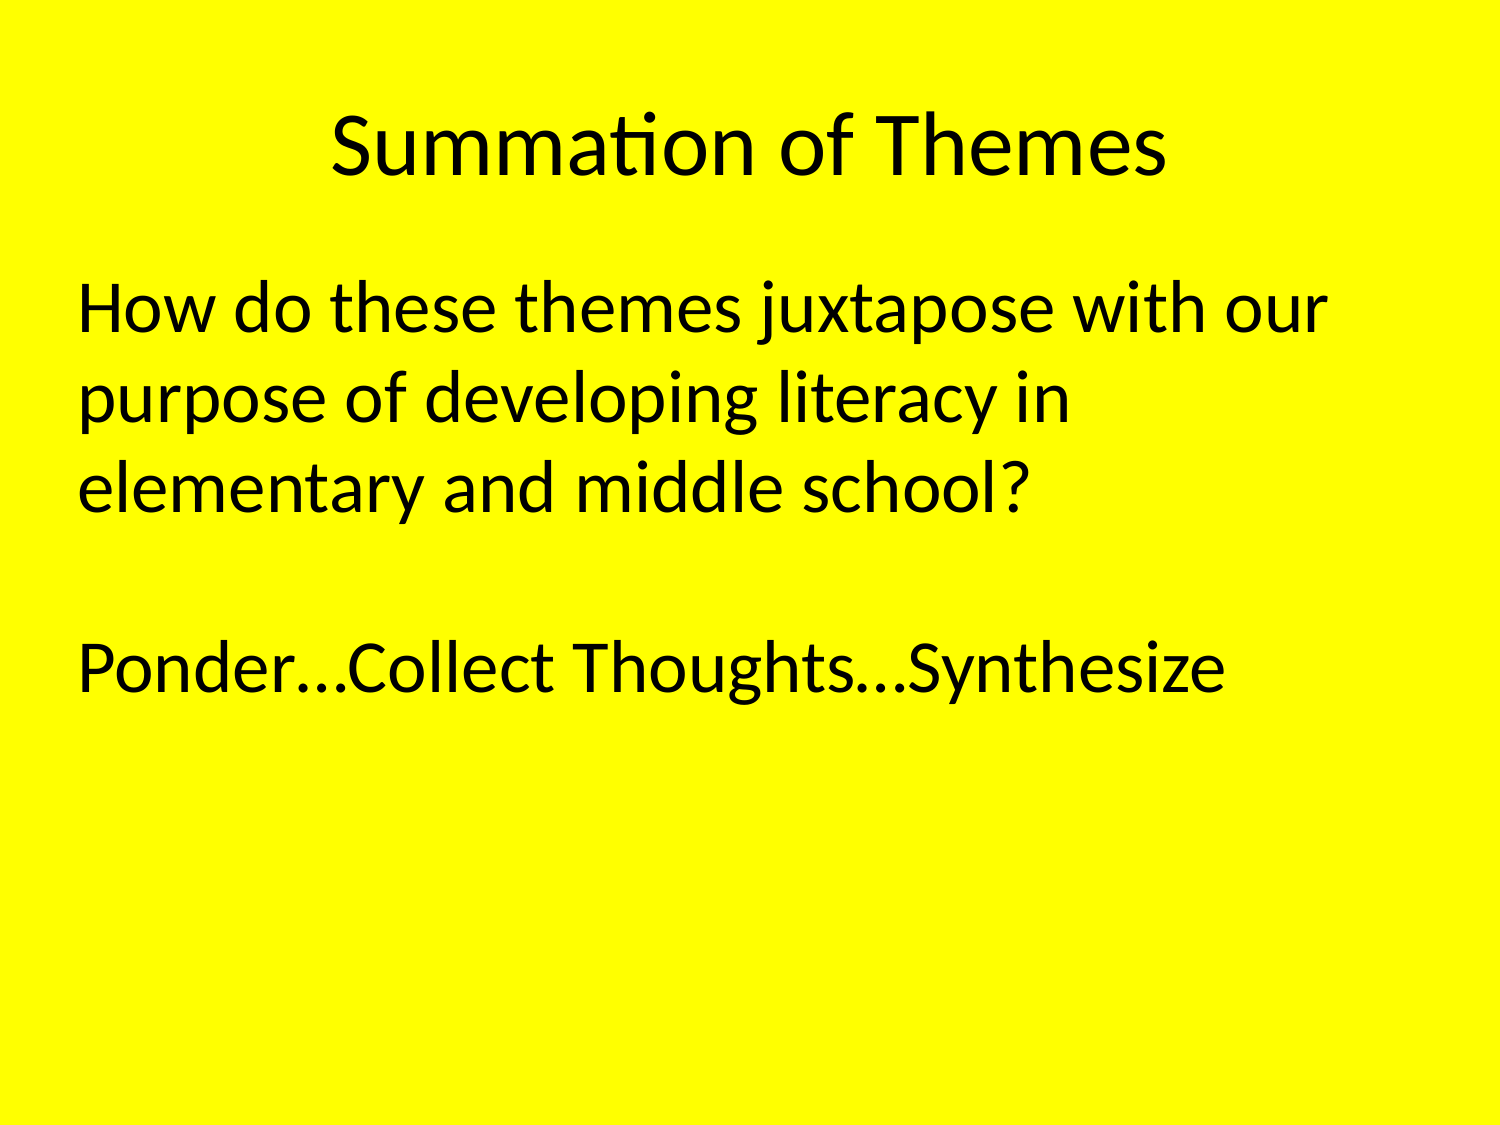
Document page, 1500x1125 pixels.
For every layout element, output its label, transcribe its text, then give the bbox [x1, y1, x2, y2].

text_box How do these themes juxtapose with our purpose of developing literacy in elementary and middle school? Ponder…Collect Thoughts…Synthesize [62, 249, 1438, 715]
title Summation of Themes [75, 45, 1425, 233]
